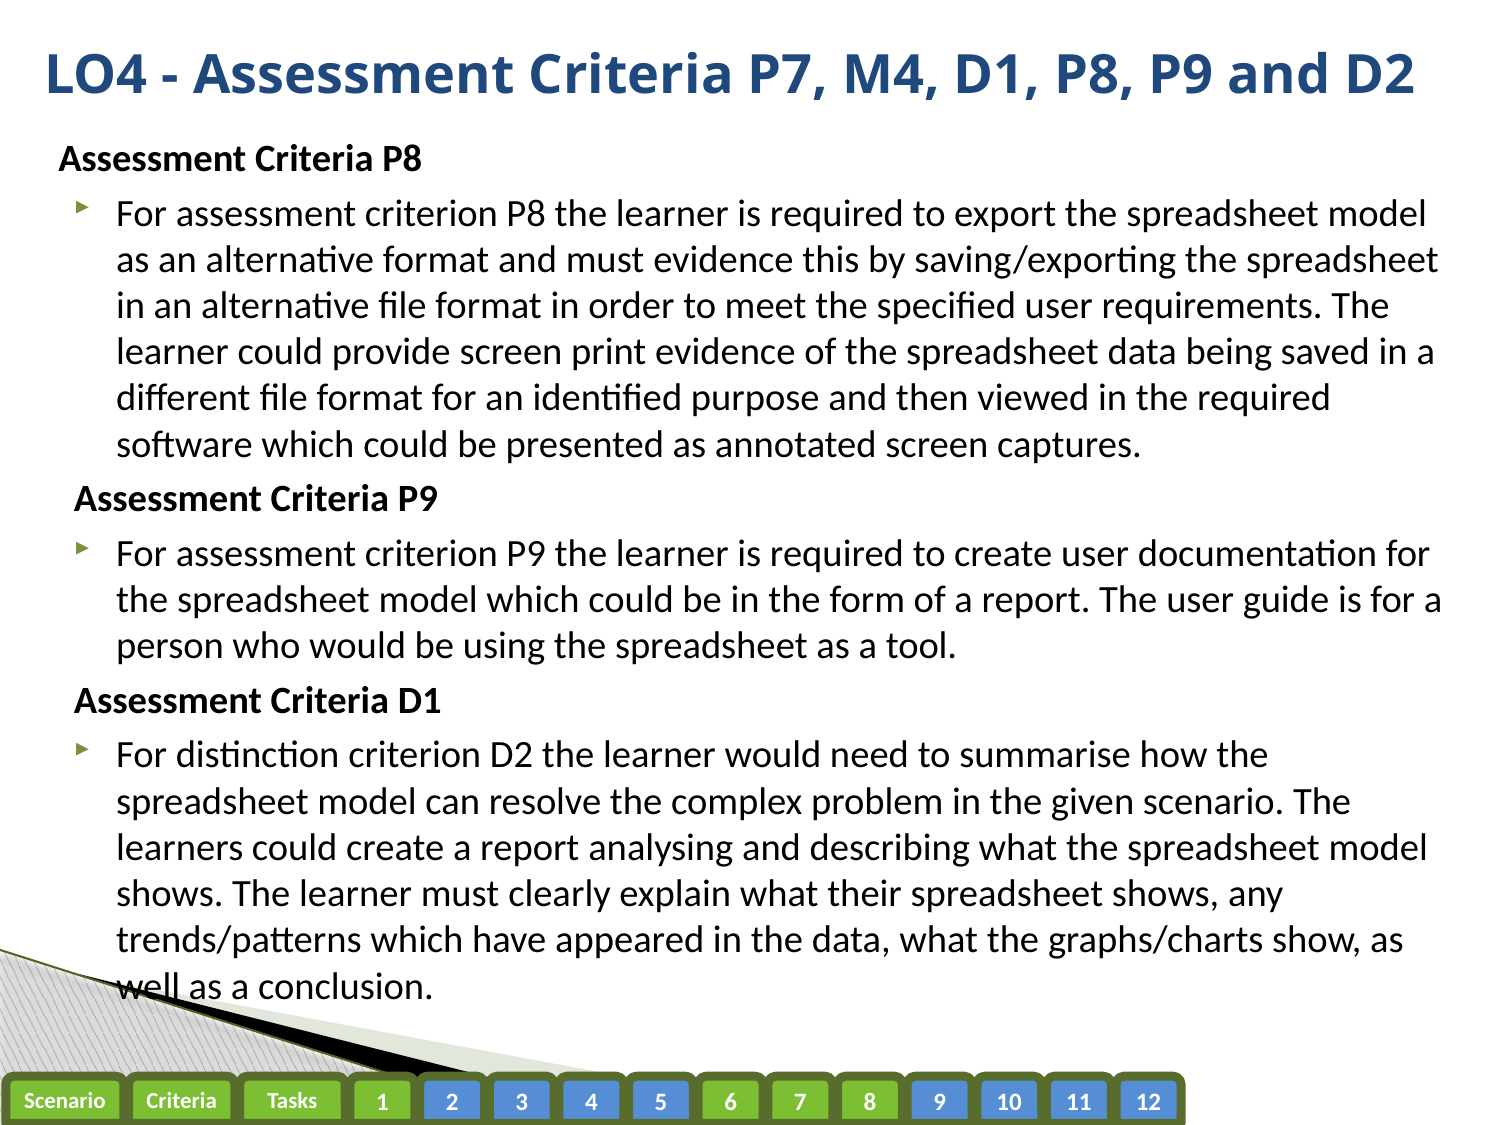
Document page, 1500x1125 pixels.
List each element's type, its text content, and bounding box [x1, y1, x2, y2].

list Assessment Criteria P8 For assessment criterion P8 the learner is required to export the spreadsheet model as an alternative format and must evidence this by saving/exporting the spreadsheet in an alternative file format in order to meet the specified user requirements. The learner could provide screen print evidence of the spreadsheet data being saved in a different file format for an identified purpose and then viewed in the required software which could be presented as annotated screen captures. Assessment Criteria P9 For assessment criterion P9 the learner is required to create user documentation for the spreadsheet model which could be in the form of a report. The user guide is for a person who would be using the spreadsheet as a tool. Assessment Criteria D1 For distinction criterion D2 the learner would need to summarise how the spreadsheet model can resolve the complex problem in the given scenario. The learners could create a report analysing and describing what the spreadsheet model shows. The learner must clearly explain what their spreadsheet shows, any trends/patterns which have appeared in the data, what the graphs/charts show, as well as a conclusion. [41, 126, 1459, 1035]
title LO4 - Assessment Criteria P7, M4, D1, P8, P9 and D2 [29, 19, 1471, 126]
